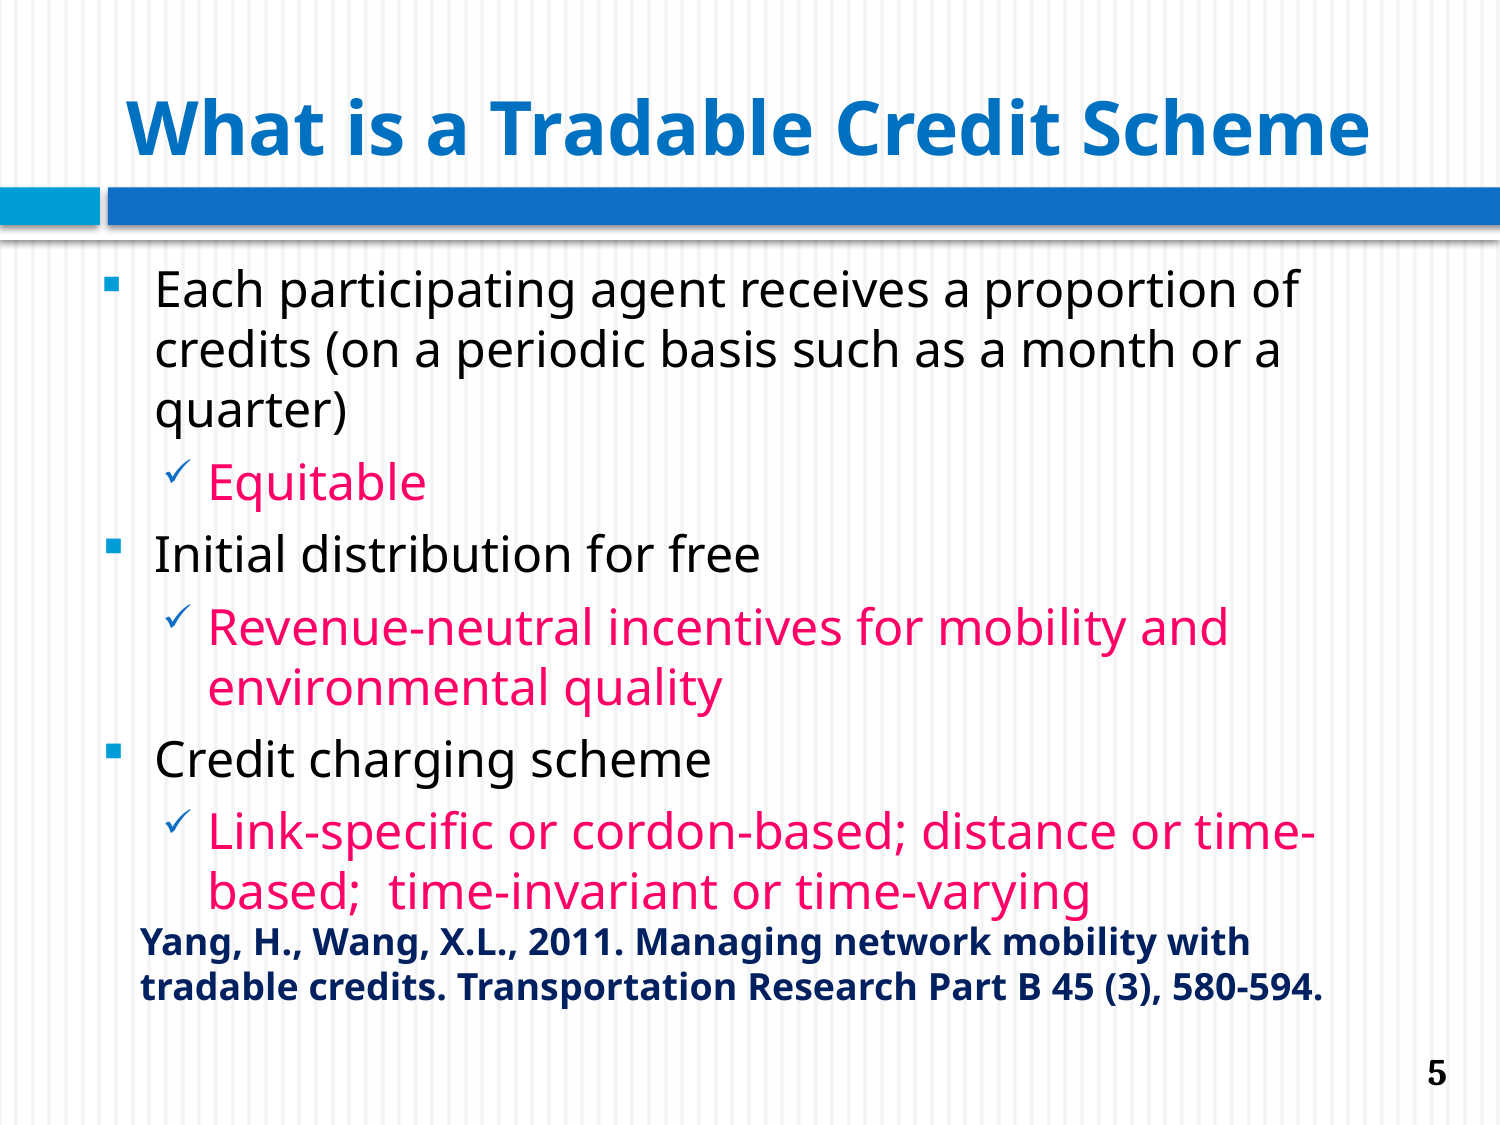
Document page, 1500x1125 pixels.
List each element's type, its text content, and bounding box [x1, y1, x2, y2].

text_box Yang, H., Wang, X.L., 2011. Managing network mobility with tradable credits. Transportation Research Part B 45 (3), 580-594. [125, 910, 1375, 1061]
title What is a Tradable Credit Scheme [0, 73, 1500, 176]
slide_number 5 [1387, 1050, 1488, 1091]
list Each participating agent receives a proportion of credits (on a periodic basis such as a month or a quarter) Equitable Initial distribution for free Revenue-neutral incentives for mobility and environmental quality Credit charging scheme Link-specific or cordon-based; distance or time-based; time-invariant or time-varying [87, 249, 1425, 863]
